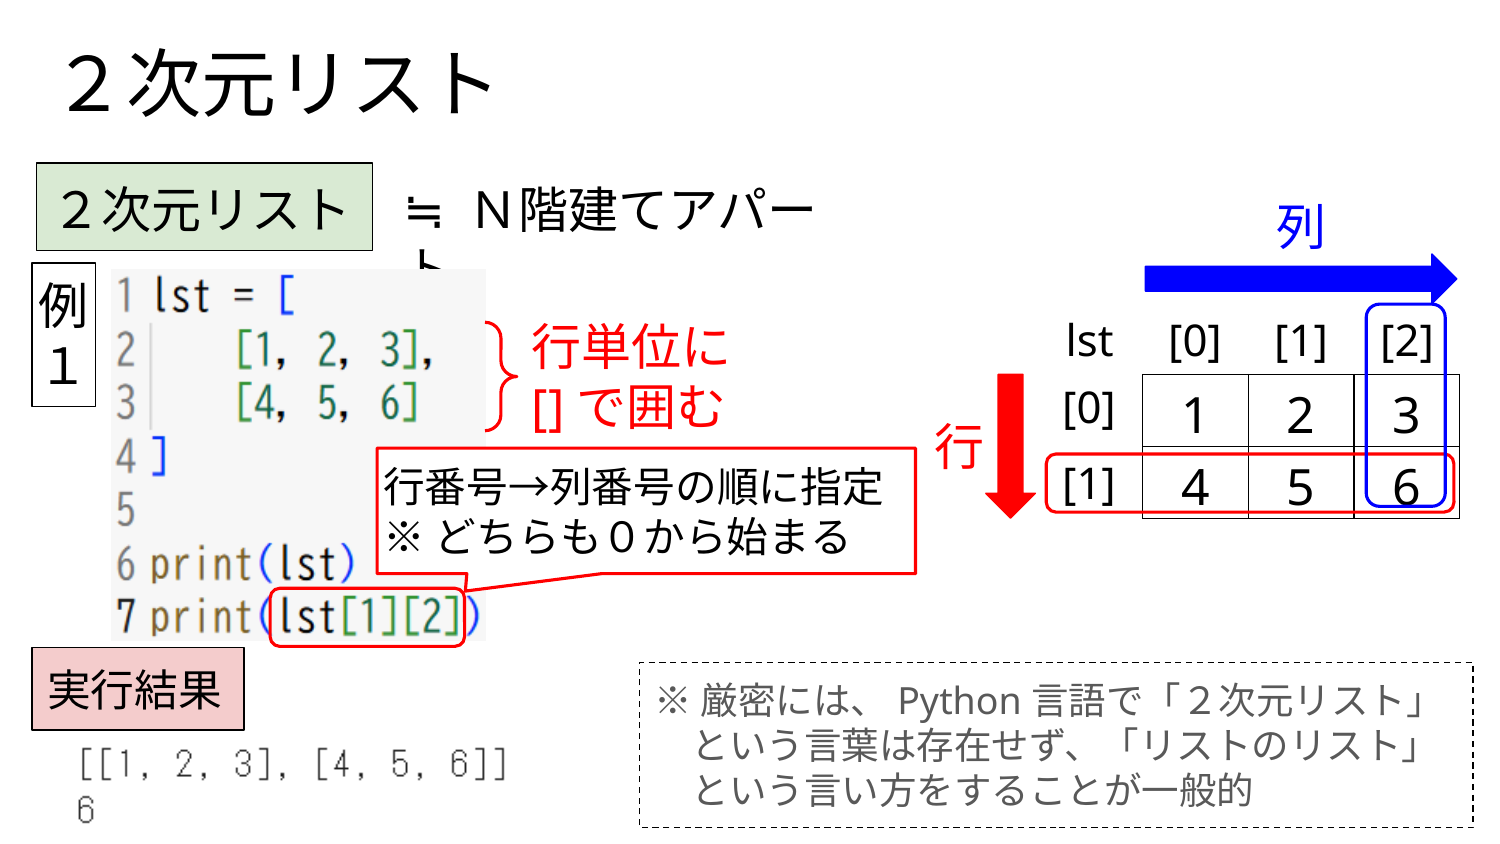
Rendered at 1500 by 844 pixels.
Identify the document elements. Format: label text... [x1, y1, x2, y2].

text_box [0] [1039, 364, 1139, 440]
text_box ≒ Ｎ階建てアパート [388, 163, 877, 314]
text_box [2] [1433, 297, 1457, 381]
table_cell 5 [1249, 447, 1353, 453]
text_box lst [1040, 297, 1139, 381]
table_header 3 [1446, 375, 1459, 446]
table_cell 6 [1355, 447, 1459, 518]
title ２次元リスト [36, 21, 1435, 131]
text_box [1046, 453, 1454, 513]
table_cell 4 [1143, 447, 1248, 453]
picture [72, 742, 515, 835]
text_box [1] [1039, 440, 1139, 524]
text_box 列 [1261, 180, 1341, 271]
table_header 1 [1143, 375, 1248, 446]
table_cell 5 [1249, 513, 1353, 518]
text_box 実行結果 [32, 647, 244, 730]
text_box 行単位に []で囲む [516, 300, 769, 448]
text_box [0] [1145, 297, 1245, 381]
text_box ※厳密には、Python言語で「２次元リスト」 という言葉は存在せず、「リストのリスト」 という言い方をすることが一般的 [639, 662, 1474, 828]
text_box ２次元リスト [36, 163, 373, 251]
text_box [490, 323, 516, 430]
table_header 3 [1355, 375, 1366, 446]
table_header 2 [1249, 375, 1353, 446]
text_box 行番号→列番号の順に指定 ※どちらも０から始まる [490, 448, 916, 588]
text_box [1366, 304, 1446, 507]
table_cell 4 [1143, 513, 1248, 518]
text_box 例 １ [32, 263, 96, 407]
text_box [1145, 254, 1457, 304]
text_box [1] [1251, 297, 1351, 381]
text_box 行 [919, 400, 999, 491]
text_box [2] [1357, 297, 1431, 381]
text_box [985, 374, 1036, 519]
picture [110, 269, 486, 641]
